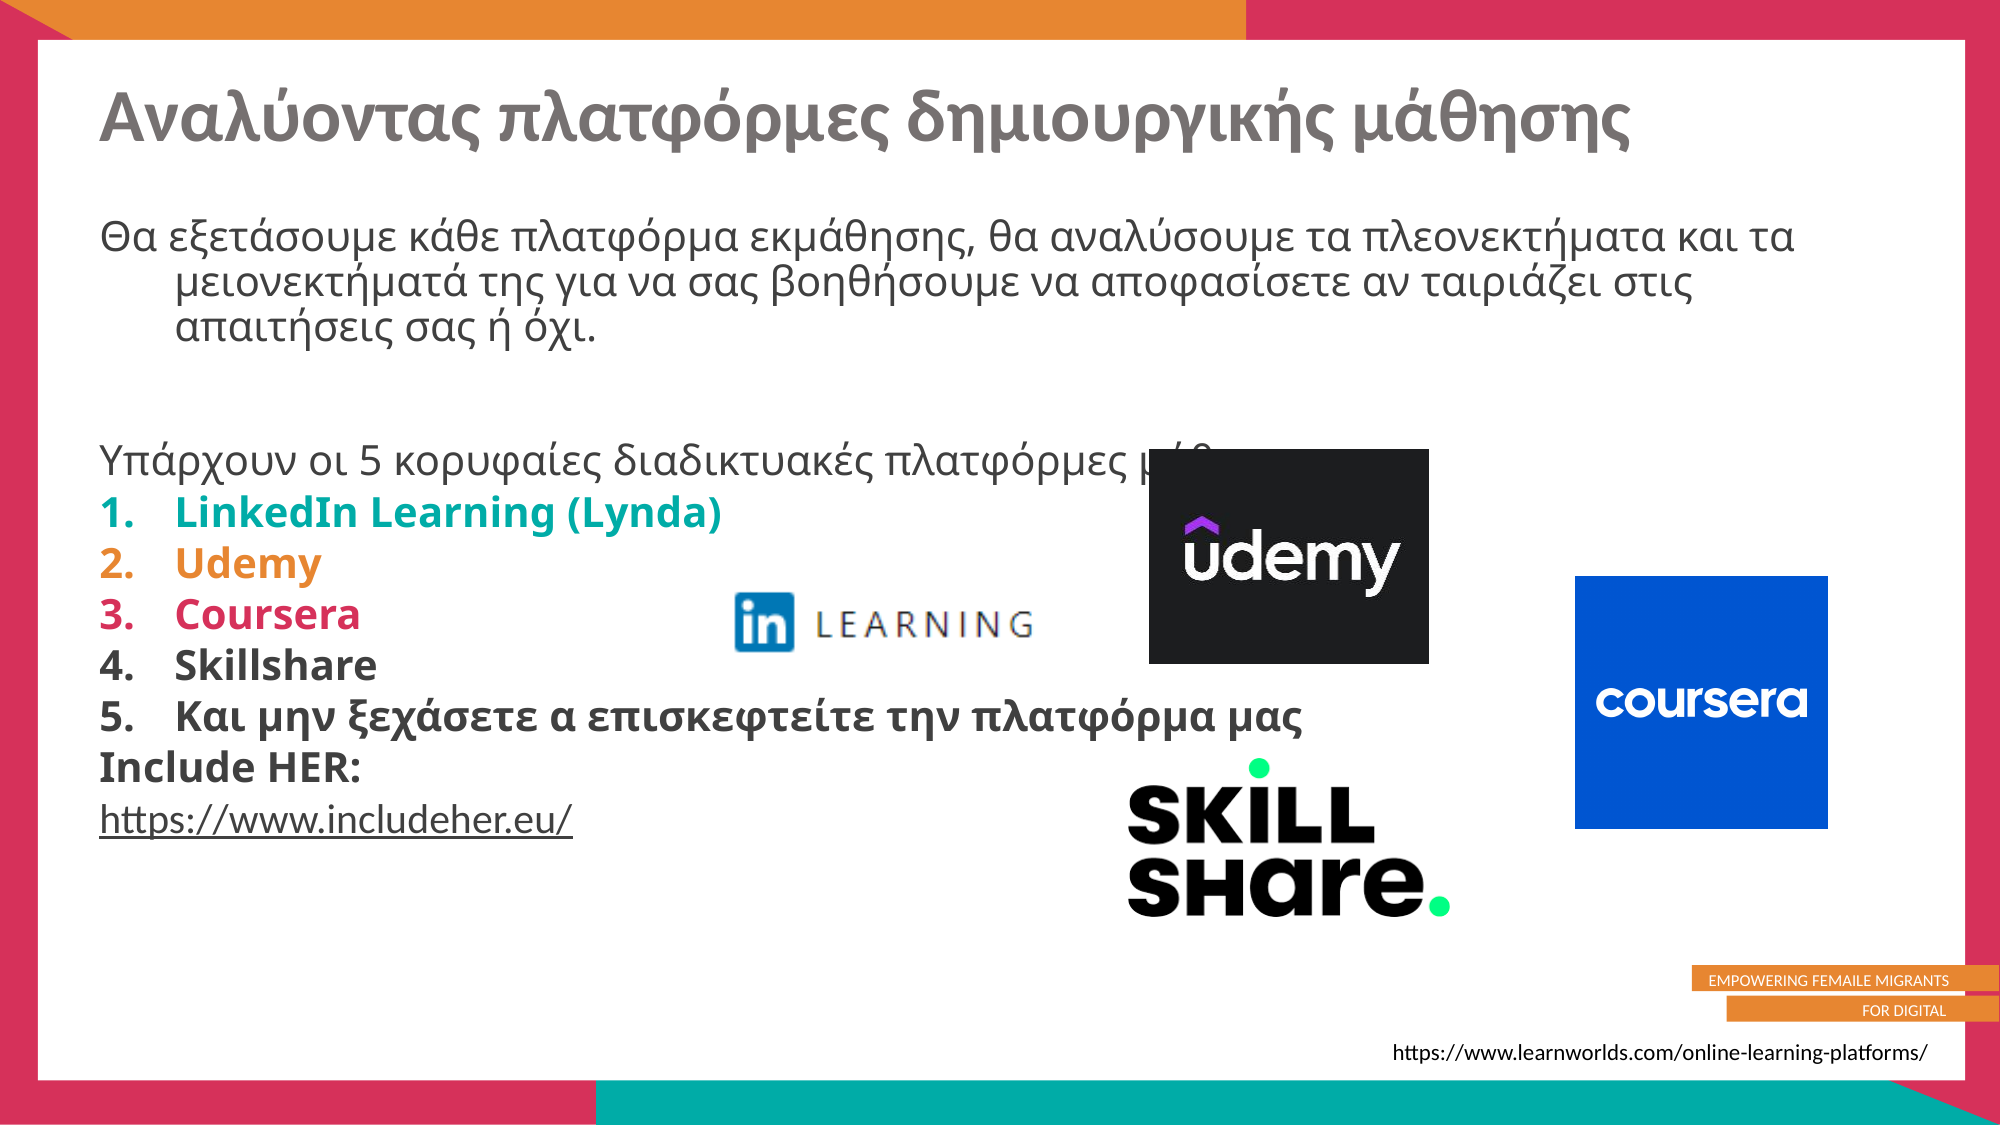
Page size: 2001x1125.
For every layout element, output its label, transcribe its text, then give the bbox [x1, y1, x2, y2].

picture [672, 544, 1087, 693]
picture [1128, 758, 1450, 917]
text_box https://www.learnworlds.com/online-learning-platforms/ [1377, 1029, 2001, 1073]
picture [1149, 449, 1429, 664]
picture [1575, 576, 1828, 829]
text_box Αναλύοντας πλατφόρμες δημιουργικής μάθησης [84, 69, 1918, 208]
text_box Θα εξετάσουμε κάθε πλατφόρμα εκμάθησης, θα αναλύσουμε τα πλεονεκτήματα και τα μειονεκτήματά της για να σας βοηθήσουμε να αποφασίσετε αν ταιριάζει στις απαιτήσεις σας ή όχι. Υπάρχουν οι 5 κορυφαίες διαδικτυακές πλατφόρμες μάθησης: LinkedIn Learning (Lynda) Udemy Coursera Skillshare Και μην ξεχάσετε α επισκεφτείτε την πλατφόρμα μας Include HER: https://www.includeher.eu/ [84, 208, 1915, 973]
